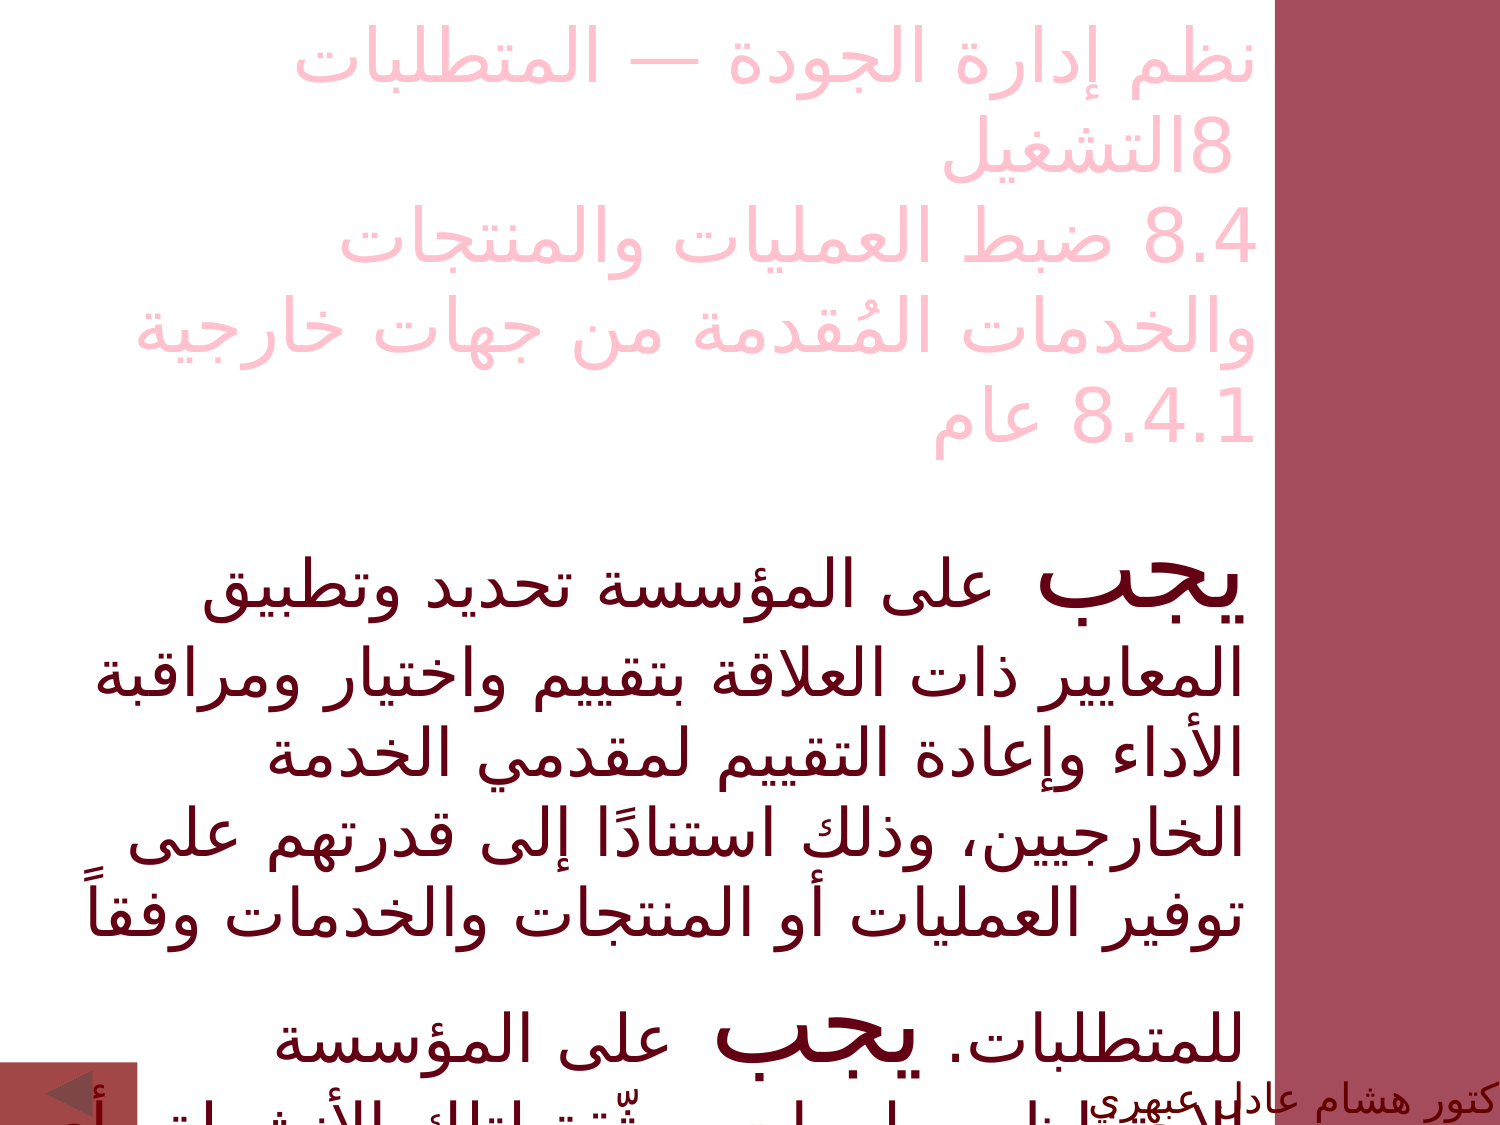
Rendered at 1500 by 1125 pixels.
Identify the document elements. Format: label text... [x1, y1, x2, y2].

text_box [0, 1060, 140, 1125]
text_box نظم إدارة الجودة — المتطلبات 8التشغيل 8.4 ضبط العمليات والمنتجات والخدمات المُقدمة من جهات خارجية 8.4.1 عام [0, 0, 1275, 465]
text_box الدكتور هشام عادل عبهري [1073, 1064, 1500, 1125]
text_box [1273, 0, 1500, 1064]
text_box يجب على المؤسسة تحديد وتطبيق المعايير ذات العلاقة بتقييم واختيار ومراقبة الأداء وإعادة التقييم لمقدمي الخدمة الخارجيين، وذلك استنادًا إلى قدرتهم على توفير العمليات أو المنتجات والخدمات وفقاً للمتطلبات. يجب على المؤسسة الاحتفاظ بمعلومات موثّقة لتلك الأنشطة وأي أفعال لازمة تنشأ من التقييمات. [12, 487, 1263, 1125]
